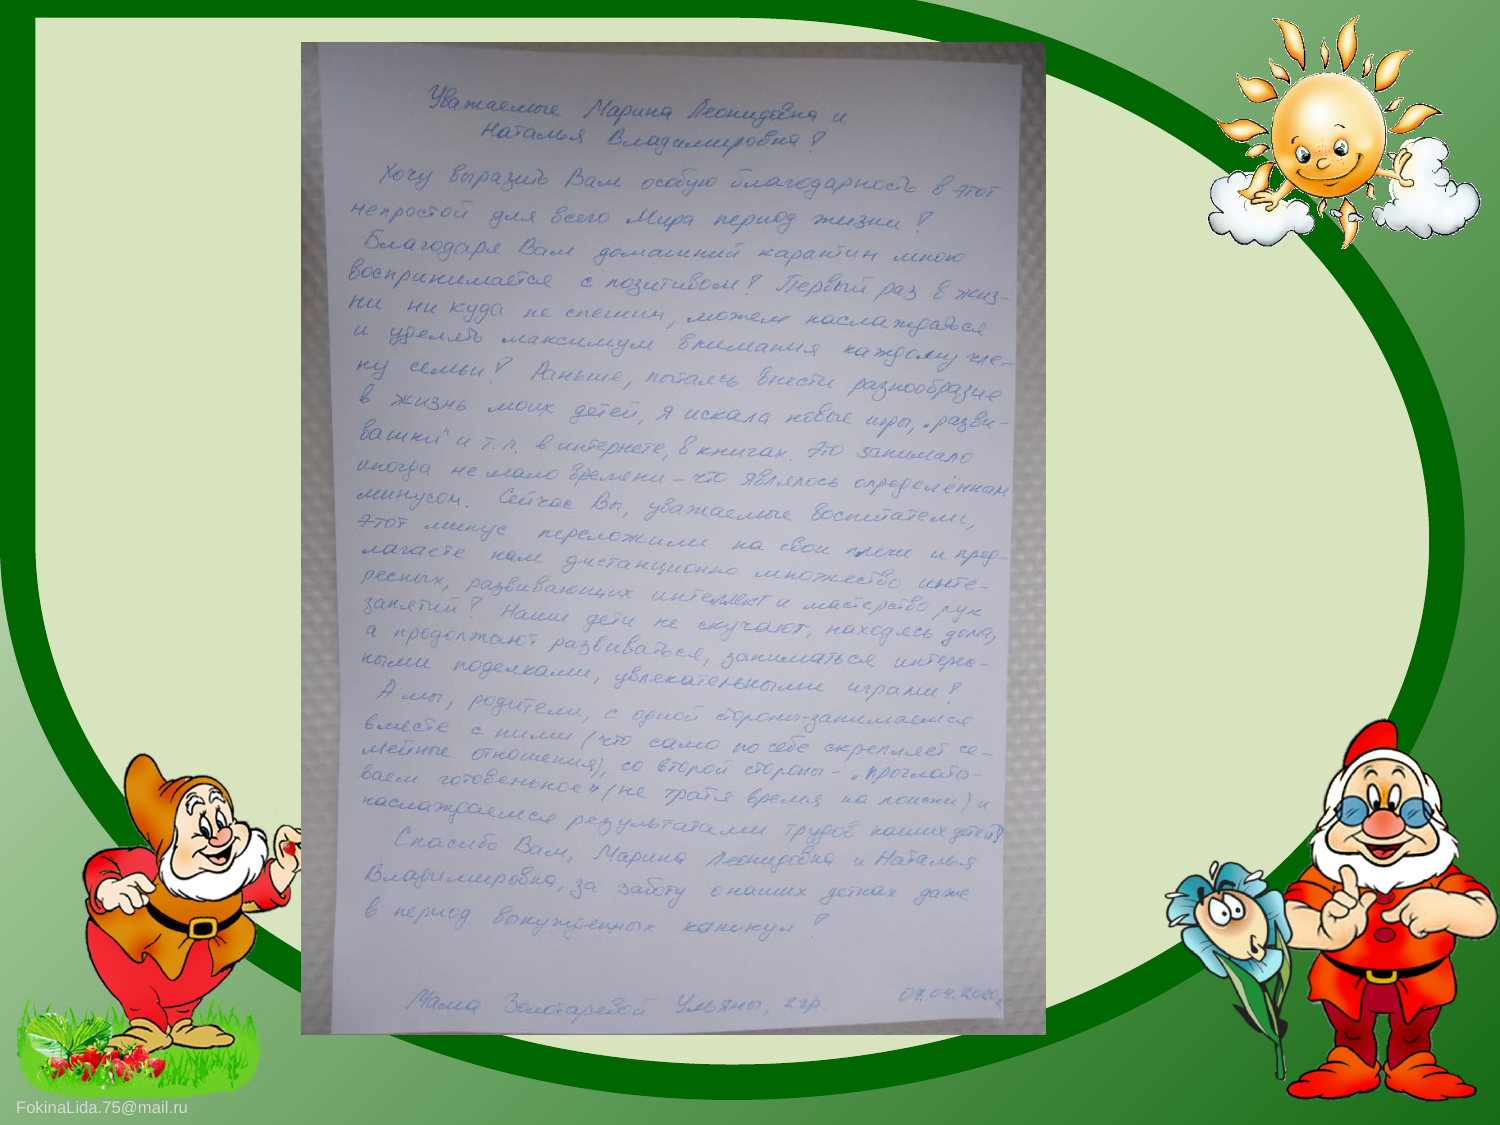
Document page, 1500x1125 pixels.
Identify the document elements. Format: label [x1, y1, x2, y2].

picture [17, 42, 1046, 1101]
picture [1163, 716, 1500, 1104]
picture [1198, 0, 1500, 257]
